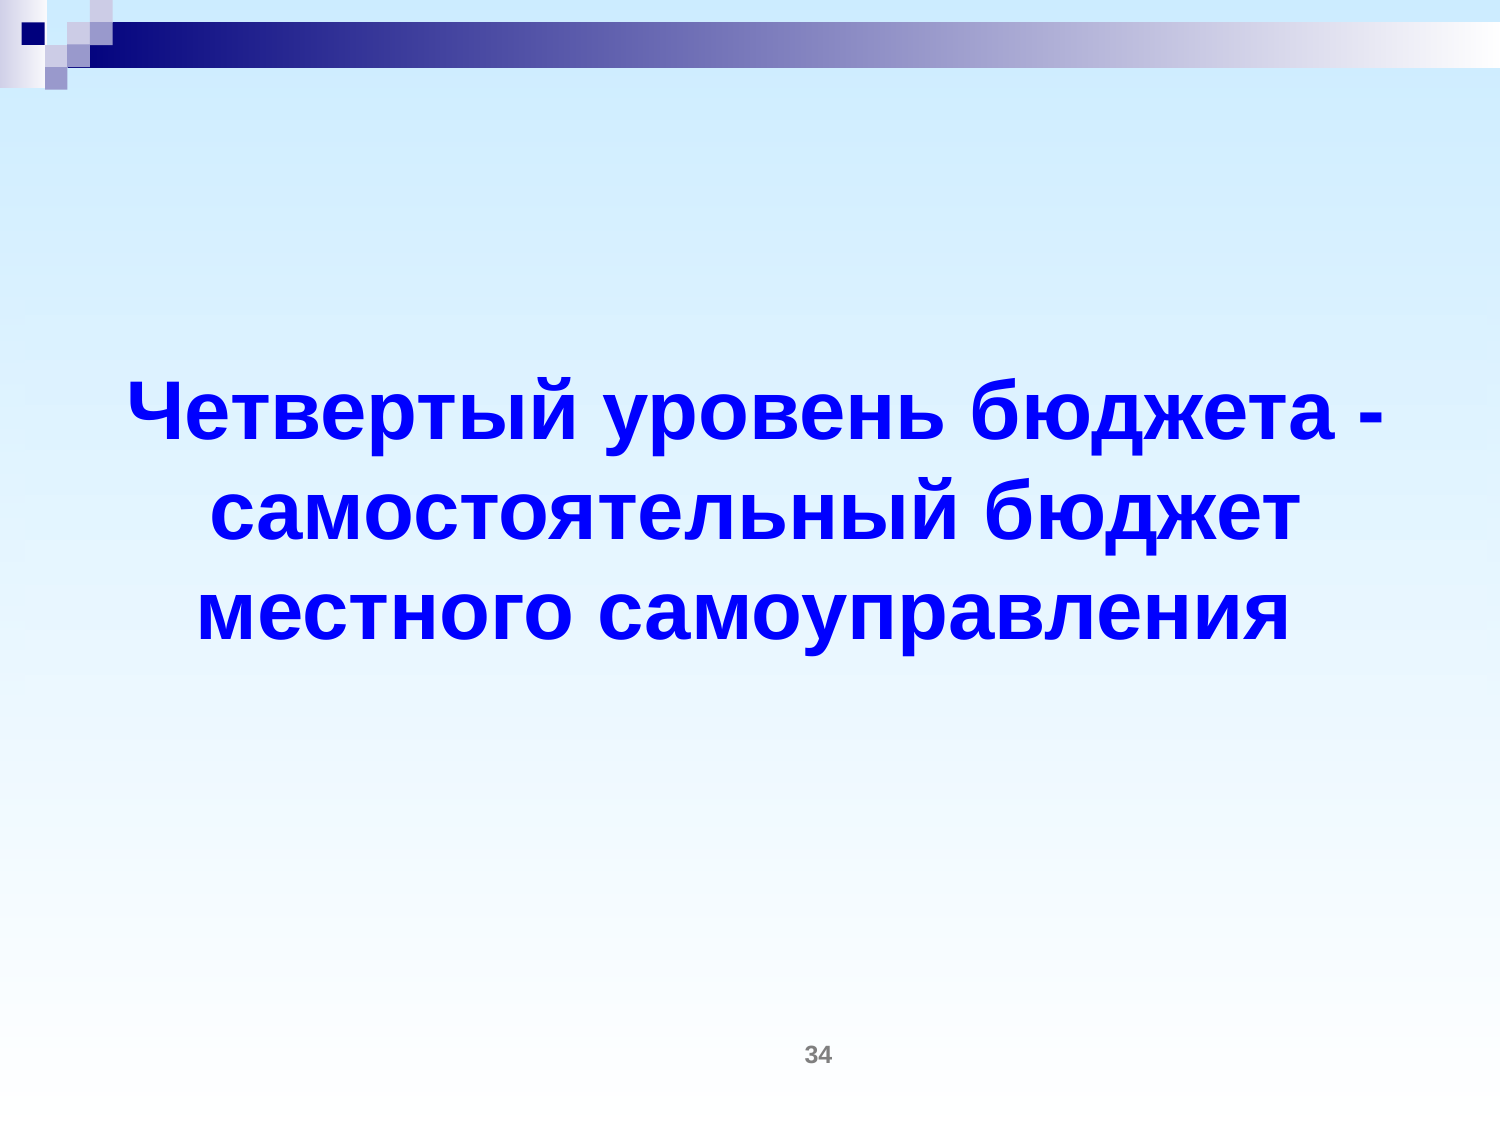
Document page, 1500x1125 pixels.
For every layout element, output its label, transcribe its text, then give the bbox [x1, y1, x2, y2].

title Четвертый уровень бюджета - самостоятельный бюджет местного самоуправления [24, 299, 1488, 713]
text_box 34 [712, 1023, 925, 1084]
